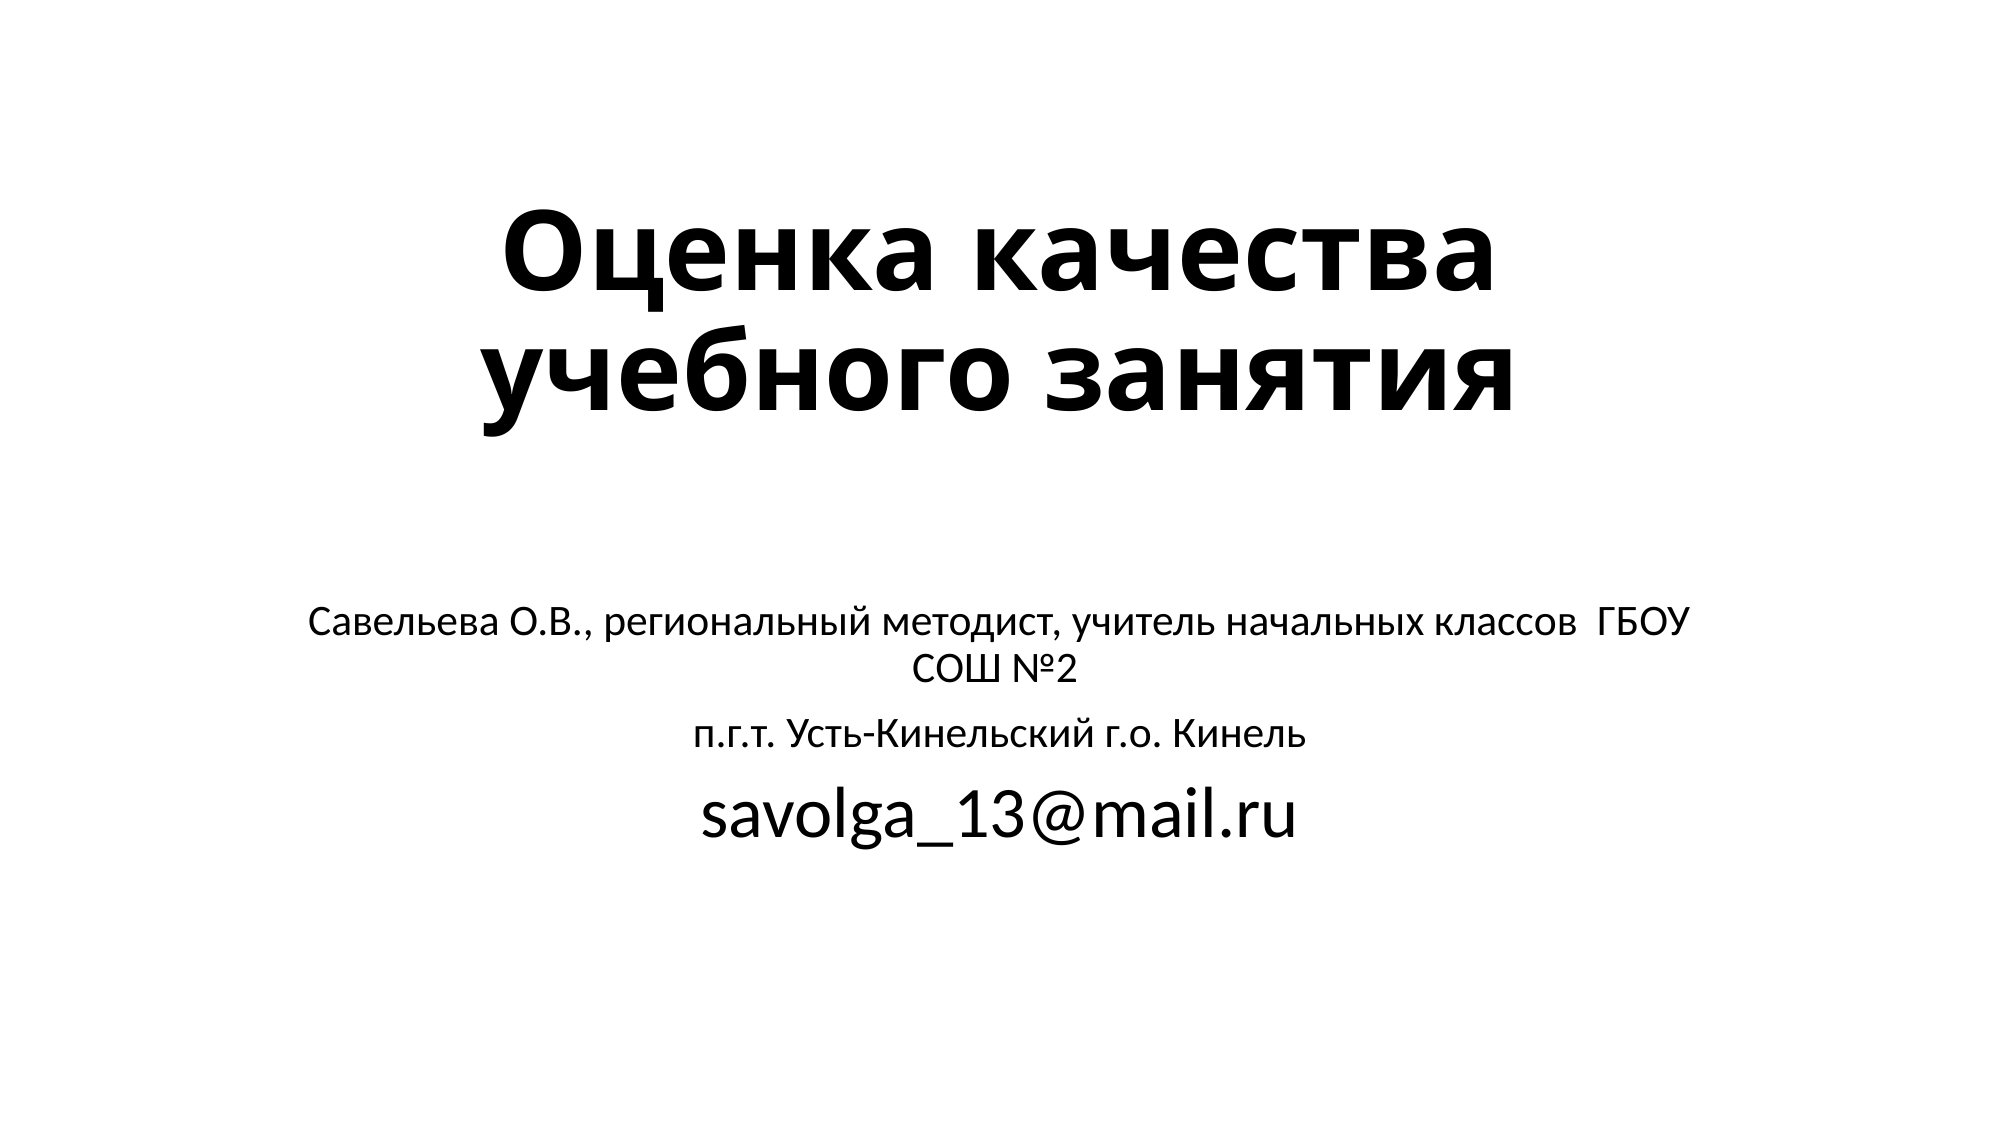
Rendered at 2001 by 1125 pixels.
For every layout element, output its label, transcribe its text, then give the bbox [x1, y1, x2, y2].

title Оценка качества учебного занятия [249, 184, 1750, 576]
subtitle Савельева О.В., региональный методист, учитель начальных классов ГБОУ СОШ №2 п.г.т. Усть-Кинельский г.о. Кинель savolga_13@mail.ru [249, 590, 1750, 863]
